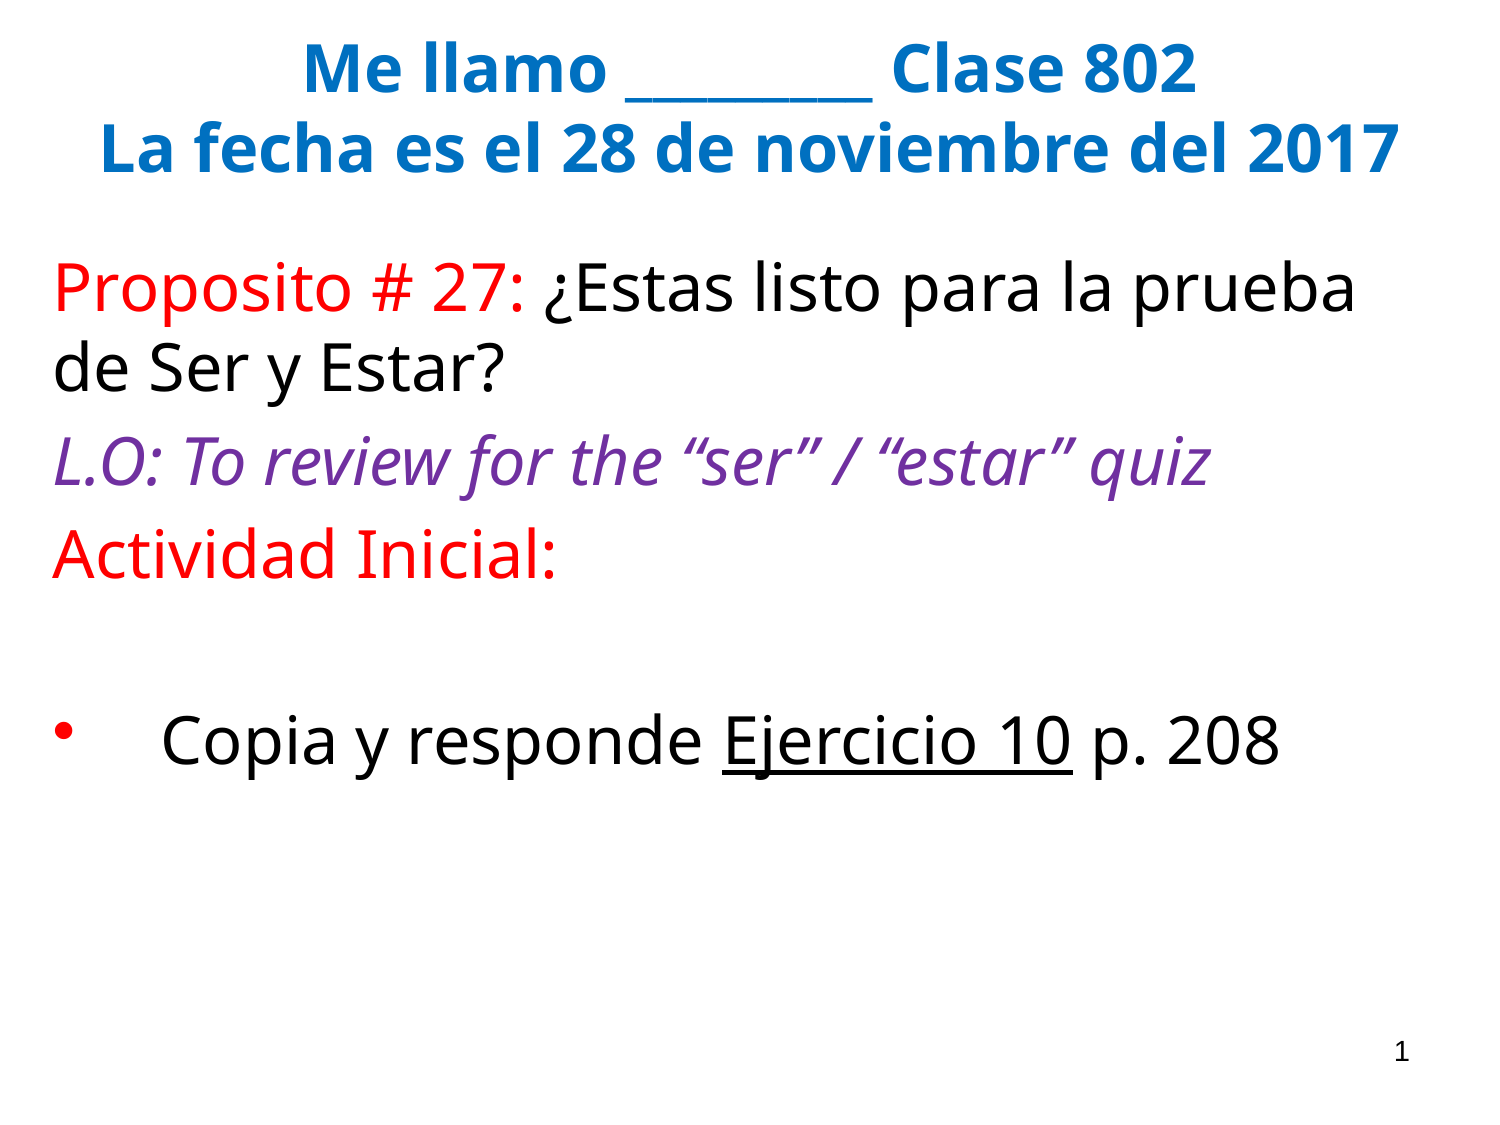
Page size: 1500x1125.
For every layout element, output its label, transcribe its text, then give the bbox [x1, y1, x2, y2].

slide_number 1 [1074, 1024, 1425, 1103]
list Proposito # 27: ¿Estas listo para la prueba de Ser y Estar? L.O: To review for the “ser” / “estar” quiz Actividad Inicial: Copia y responde Ejercicio 10 p. 208 [37, 237, 1438, 1013]
title Me llamo _________ Clase 802 La fecha es el 28 de noviembre del 2017 [0, 12, 1500, 200]
